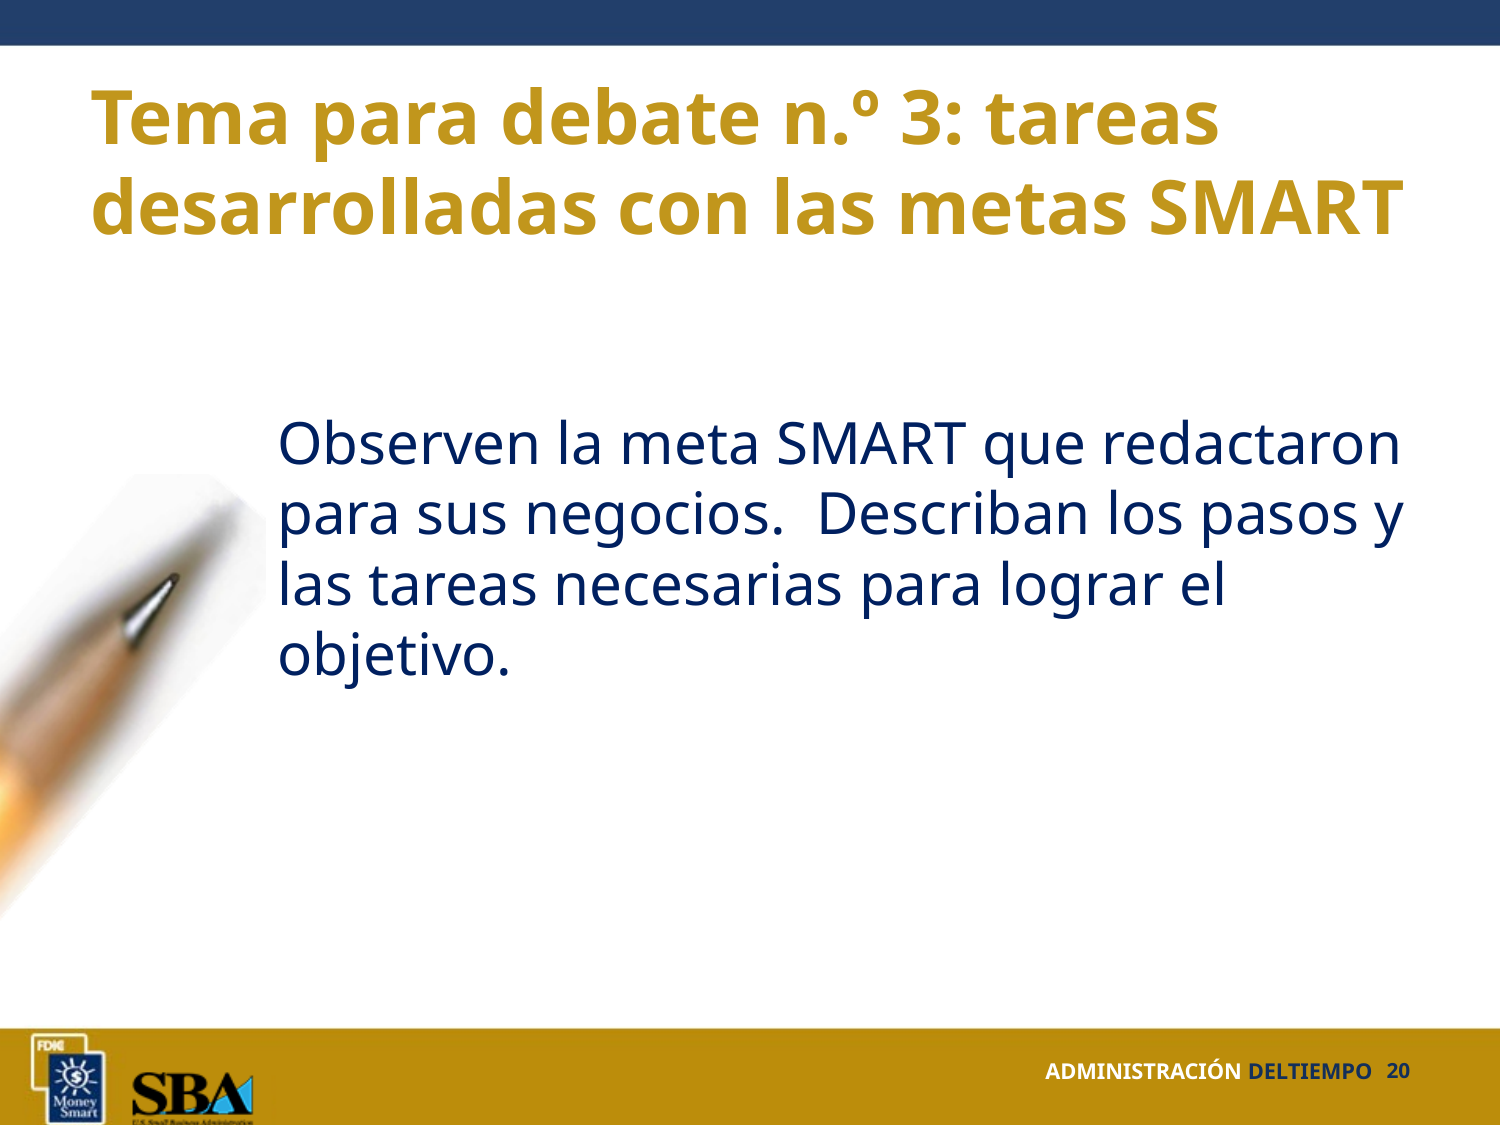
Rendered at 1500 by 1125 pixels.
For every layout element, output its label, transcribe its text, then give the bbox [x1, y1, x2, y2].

title Tema para debate n.º 3: tareas desarrolladas con las metas SMART [74, 62, 1500, 163]
picture [0, 0, 1500, 1125]
list Observen la meta SMART que redactaron para sus negocios. Describan los pasos y las tareas necesarias para lograr el objetivo. [74, 299, 1426, 1001]
